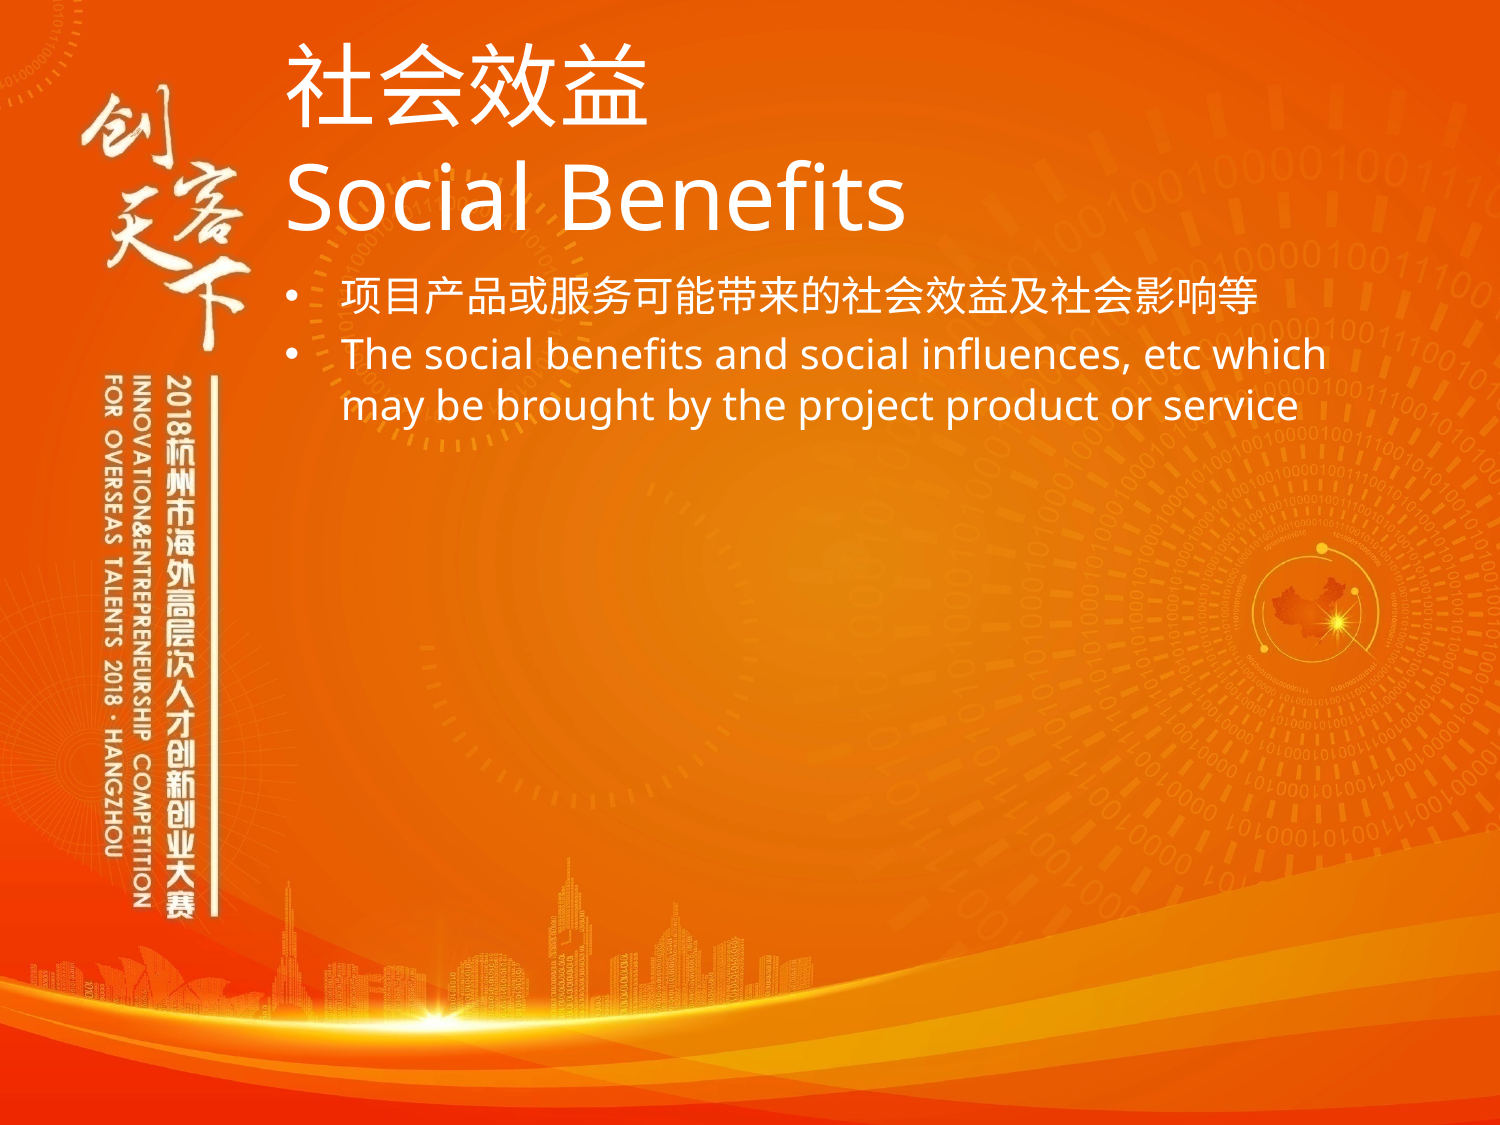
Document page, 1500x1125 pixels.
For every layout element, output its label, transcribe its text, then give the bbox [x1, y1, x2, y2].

list 项目产品或服务可能带来的社会效益及社会影响等 The social benefits and social influences, etc which may be brought by the project product or service [269, 262, 1426, 1006]
picture [0, 0, 1500, 1125]
title 社会效益 Social Benefits [269, 44, 1426, 233]
